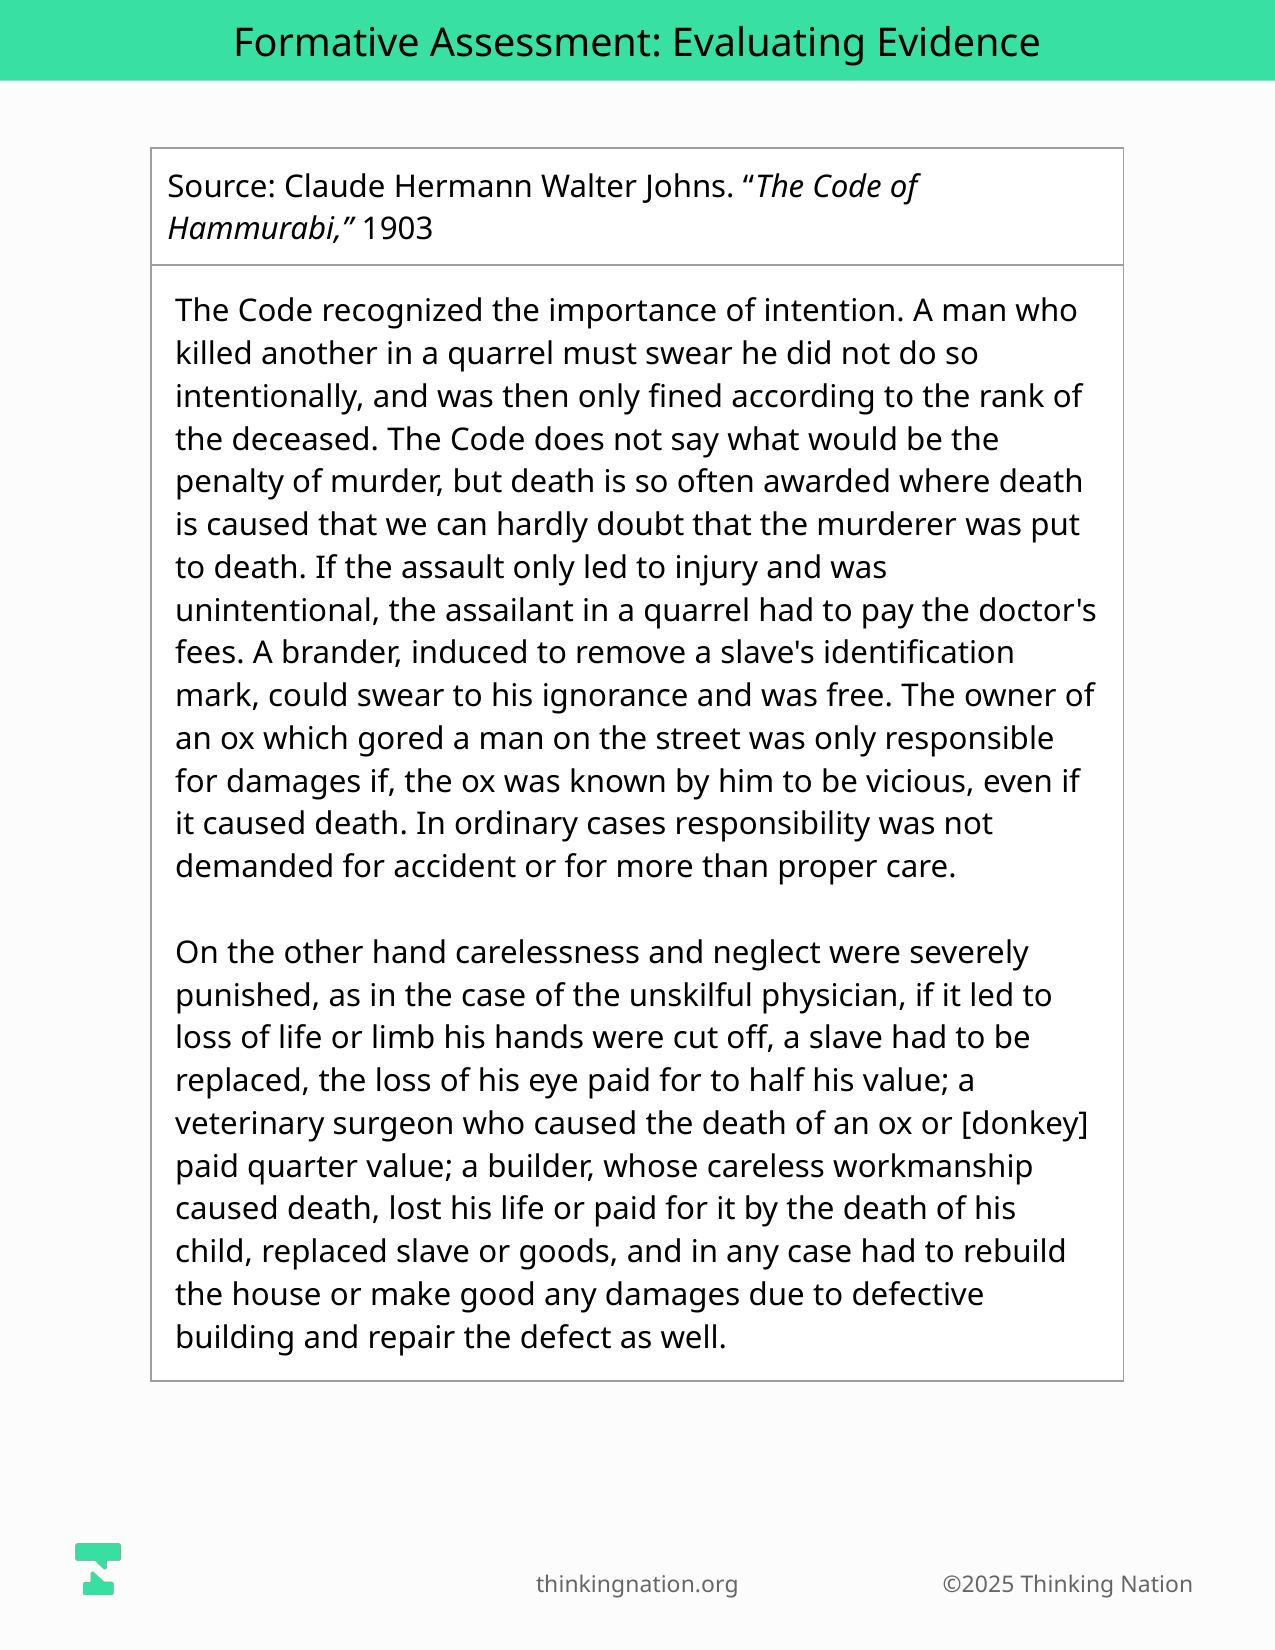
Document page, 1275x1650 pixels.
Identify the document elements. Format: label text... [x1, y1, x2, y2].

picture [62, 1533, 134, 1605]
text_box Formative Assessment: Evaluating Evidence [0, 0, 1275, 81]
text_box ©2025 Thinking Nation [907, 1553, 1210, 1605]
text_box thinkingnation.org [486, 1553, 789, 1605]
table_header Source: Claude Hermann Walter Johns. “The Code of Hammurabi,” 1903 [152, 149, 1123, 264]
table_cell The Code recognized the importance of intention. A man who killed another in a quarrel must swear he did not do so intentionally, and was then only fined according to the rank of the deceased. The Code does not say what would be the penalty of murder, but death is so often awarded where death is caused that we can hardly doubt that the murderer was put to death. If the assault only led to injury and was unintentional, the assailant in a quarrel had to pay the doctor's fees. A brander, induced to remove a slave's identification mark, could swear to his ignorance and was free. The owner of an ox which gored a man on the street was only responsible for damages if, the ox was known by him to be vicious, even if it caused death. In ordinary cases responsibility was not demanded for accident or for more than proper care. On the other hand carelessness and neglect were severely punished, as in the case of the unskilful physician, if it led to loss of life or limb his hands were cut off, a slave had to be replaced, the loss of his eye paid for to half his value; a veterinary surgeon who caused the death of an ox or [donkey] paid quarter value; a builder, whose careless workmanship caused death, lost his life or paid for it by the death of his child, replaced slave or goods, and in any case had to rebuild the house or make good any damages due to defective building and repair the defect as well. [152, 266, 1123, 1380]
